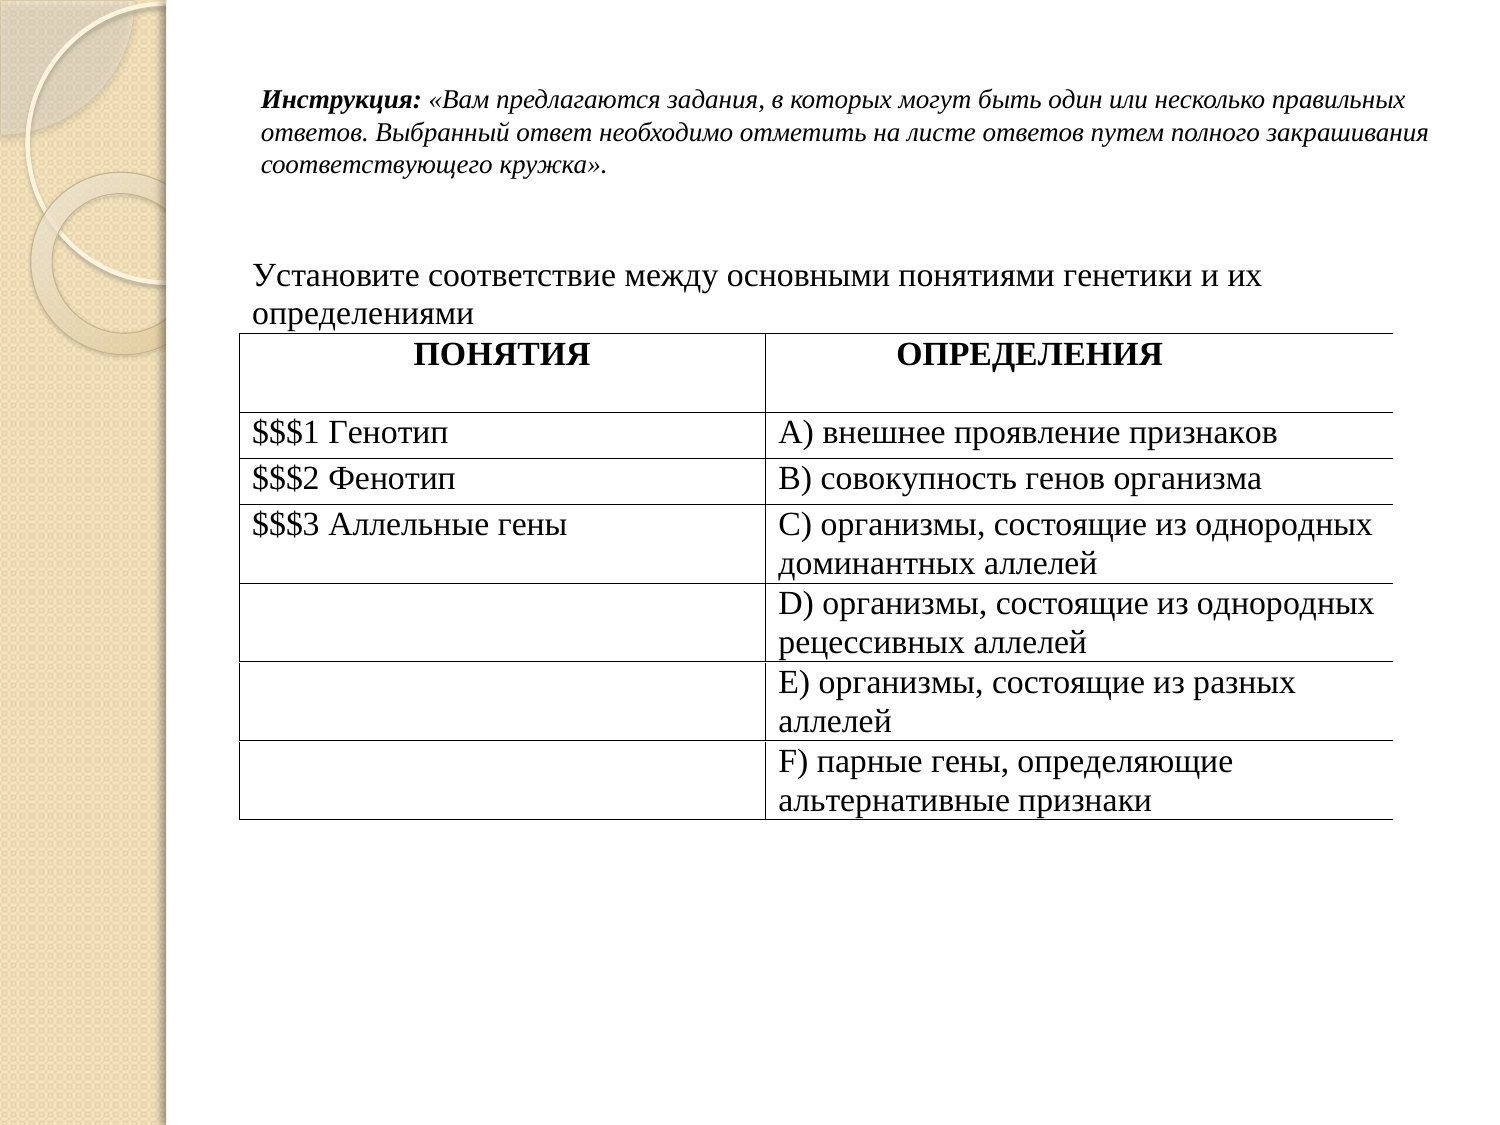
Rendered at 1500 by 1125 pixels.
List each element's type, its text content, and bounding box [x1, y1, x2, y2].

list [238, 255, 1394, 882]
text_box Инструкция: «Вам предлагаются задания, в которых могут быть один или несколько правильных ответов. Выбранный ответ необходимо отметить на листе ответов путем полного закрашивания соответствующего кружка». [232, 74, 1450, 187]
